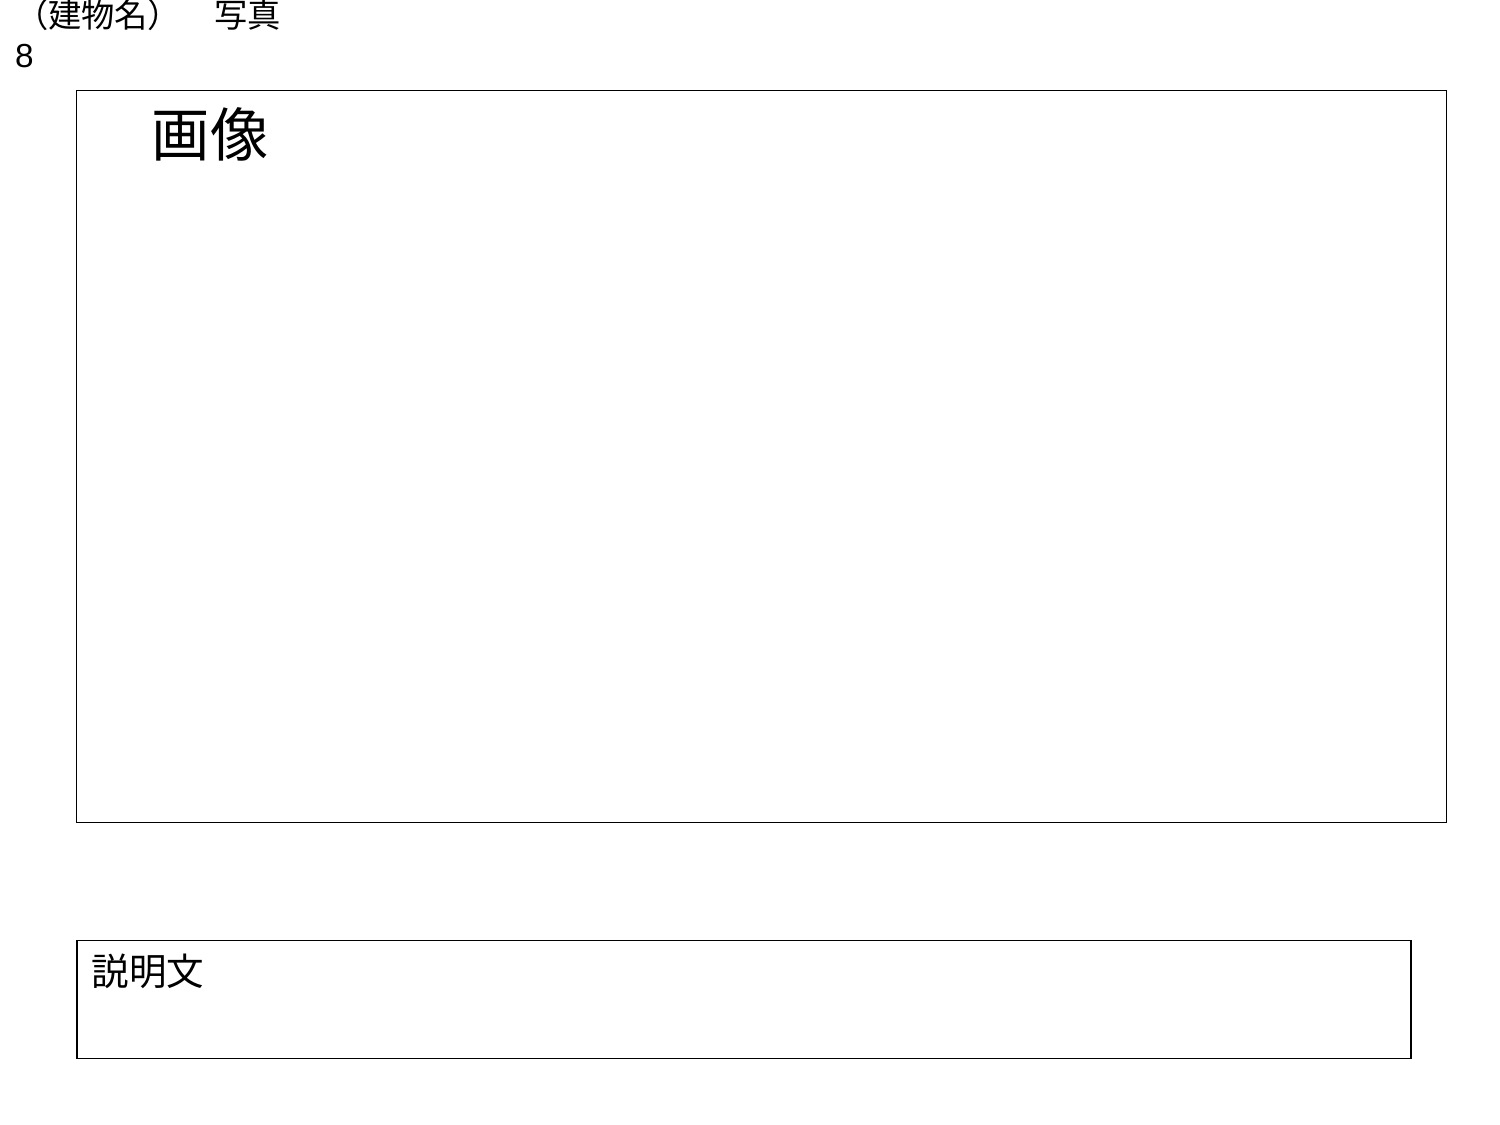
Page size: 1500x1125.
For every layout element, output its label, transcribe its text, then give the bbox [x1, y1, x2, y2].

title （建物名） 写真8 [0, 0, 309, 69]
list 画像 [76, 90, 1447, 823]
text_box 説明文 [76, 940, 1412, 1059]
